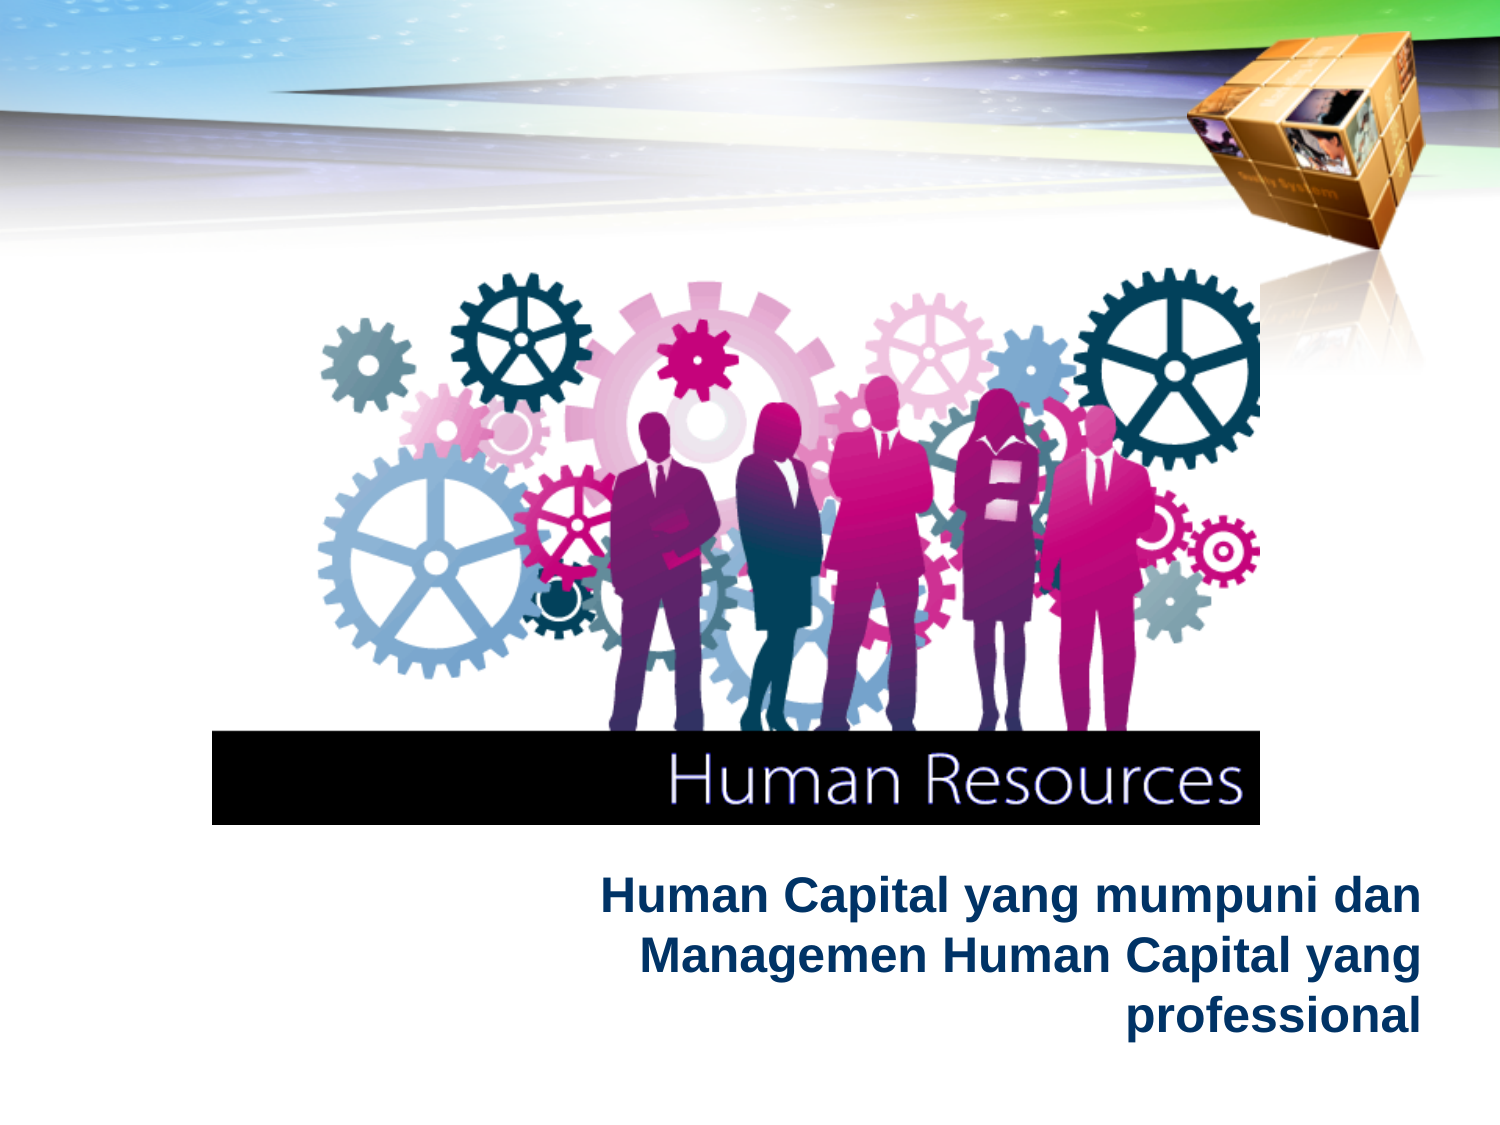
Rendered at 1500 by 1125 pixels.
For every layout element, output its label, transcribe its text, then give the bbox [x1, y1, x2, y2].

picture [0, 0, 1500, 826]
picture [1107, 298, 1167, 360]
picture [1165, 361, 1186, 382]
title Human Capital yang mumpuni dan Managemen Human Capital yang professional [387, 862, 1438, 1043]
picture [1140, 392, 1210, 444]
picture [1182, 298, 1242, 360]
picture [1191, 358, 1248, 426]
